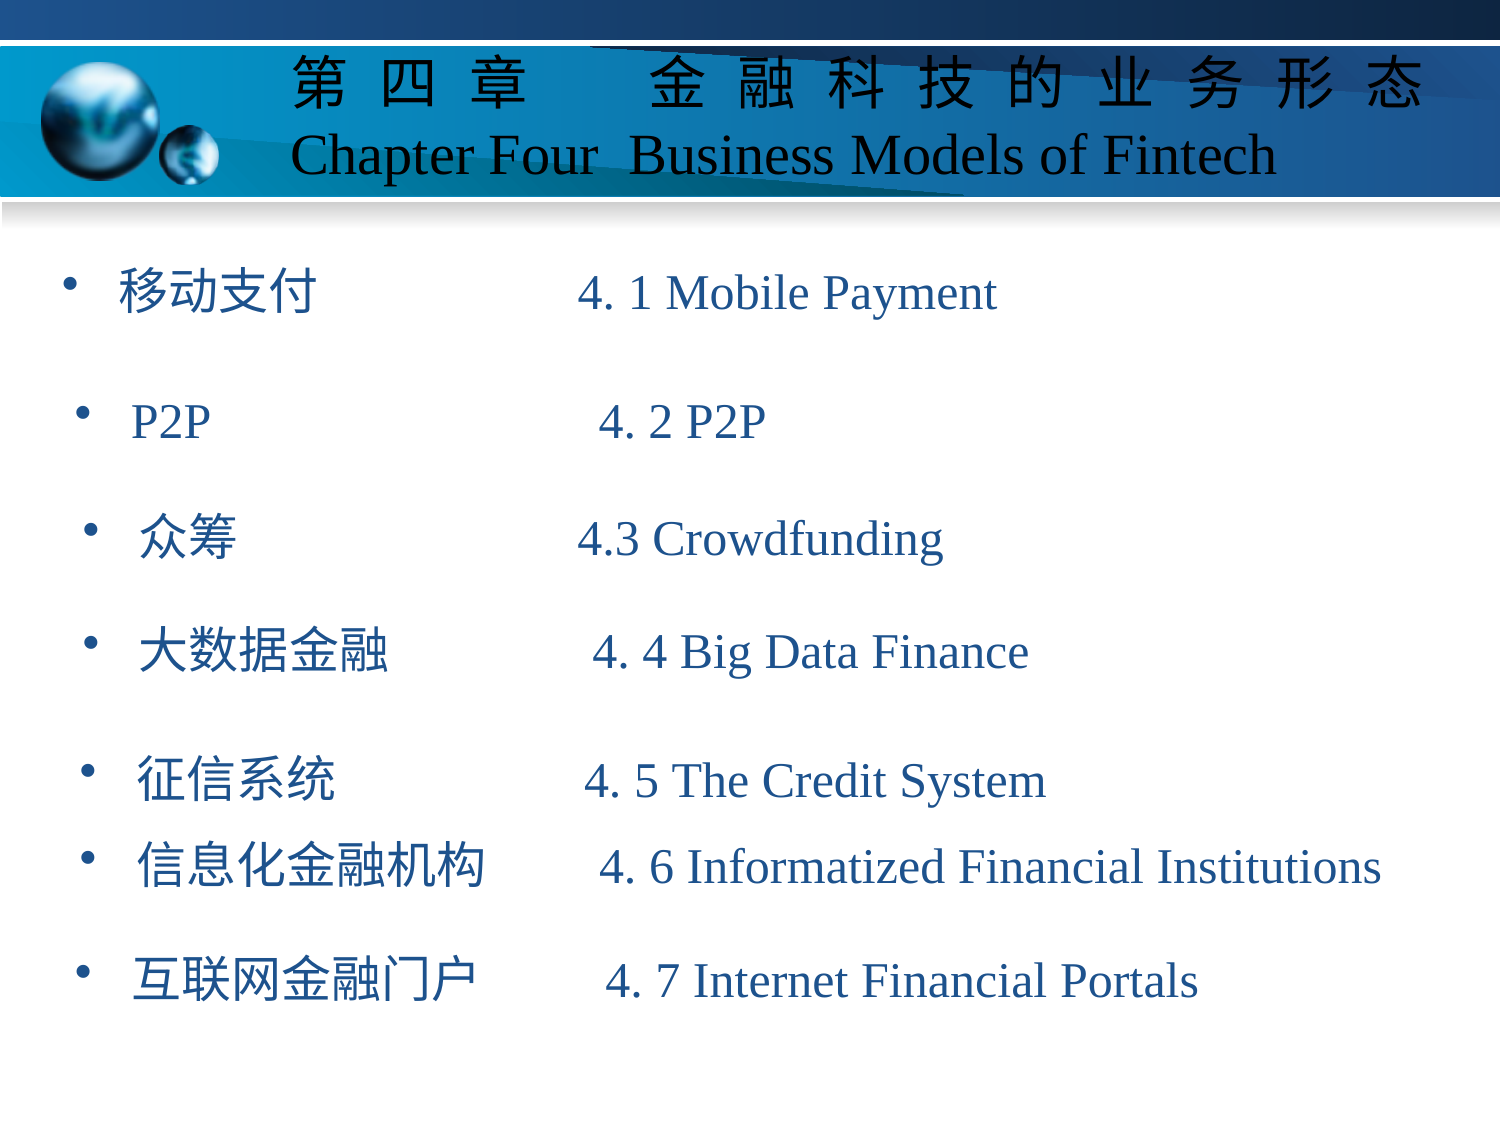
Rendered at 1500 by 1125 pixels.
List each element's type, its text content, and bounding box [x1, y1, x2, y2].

text_box 信息化金融机构 4. 6 Informatized Financial Institutions [64, 826, 1471, 902]
picture [42, 63, 159, 180]
text_box P2P 4. 2 P2P [59, 381, 1107, 457]
title 第四章 金融科技的业务形态 Chapter Four Business Models of Fintech [274, 44, 1471, 188]
text_box 众筹 4.3 Crowdfunding [67, 498, 1107, 573]
text_box 征信系统 4. 5 The Credit System [64, 739, 1270, 815]
text_box 大数据金融 4. 4 Big Data Finance [67, 610, 1107, 686]
text_box 移动支付 4. 1 Mobile Payment [47, 252, 1287, 328]
picture [160, 126, 218, 184]
text_box 互联网金融门户 4. 7 Internet Financial Portals [59, 940, 1466, 1016]
